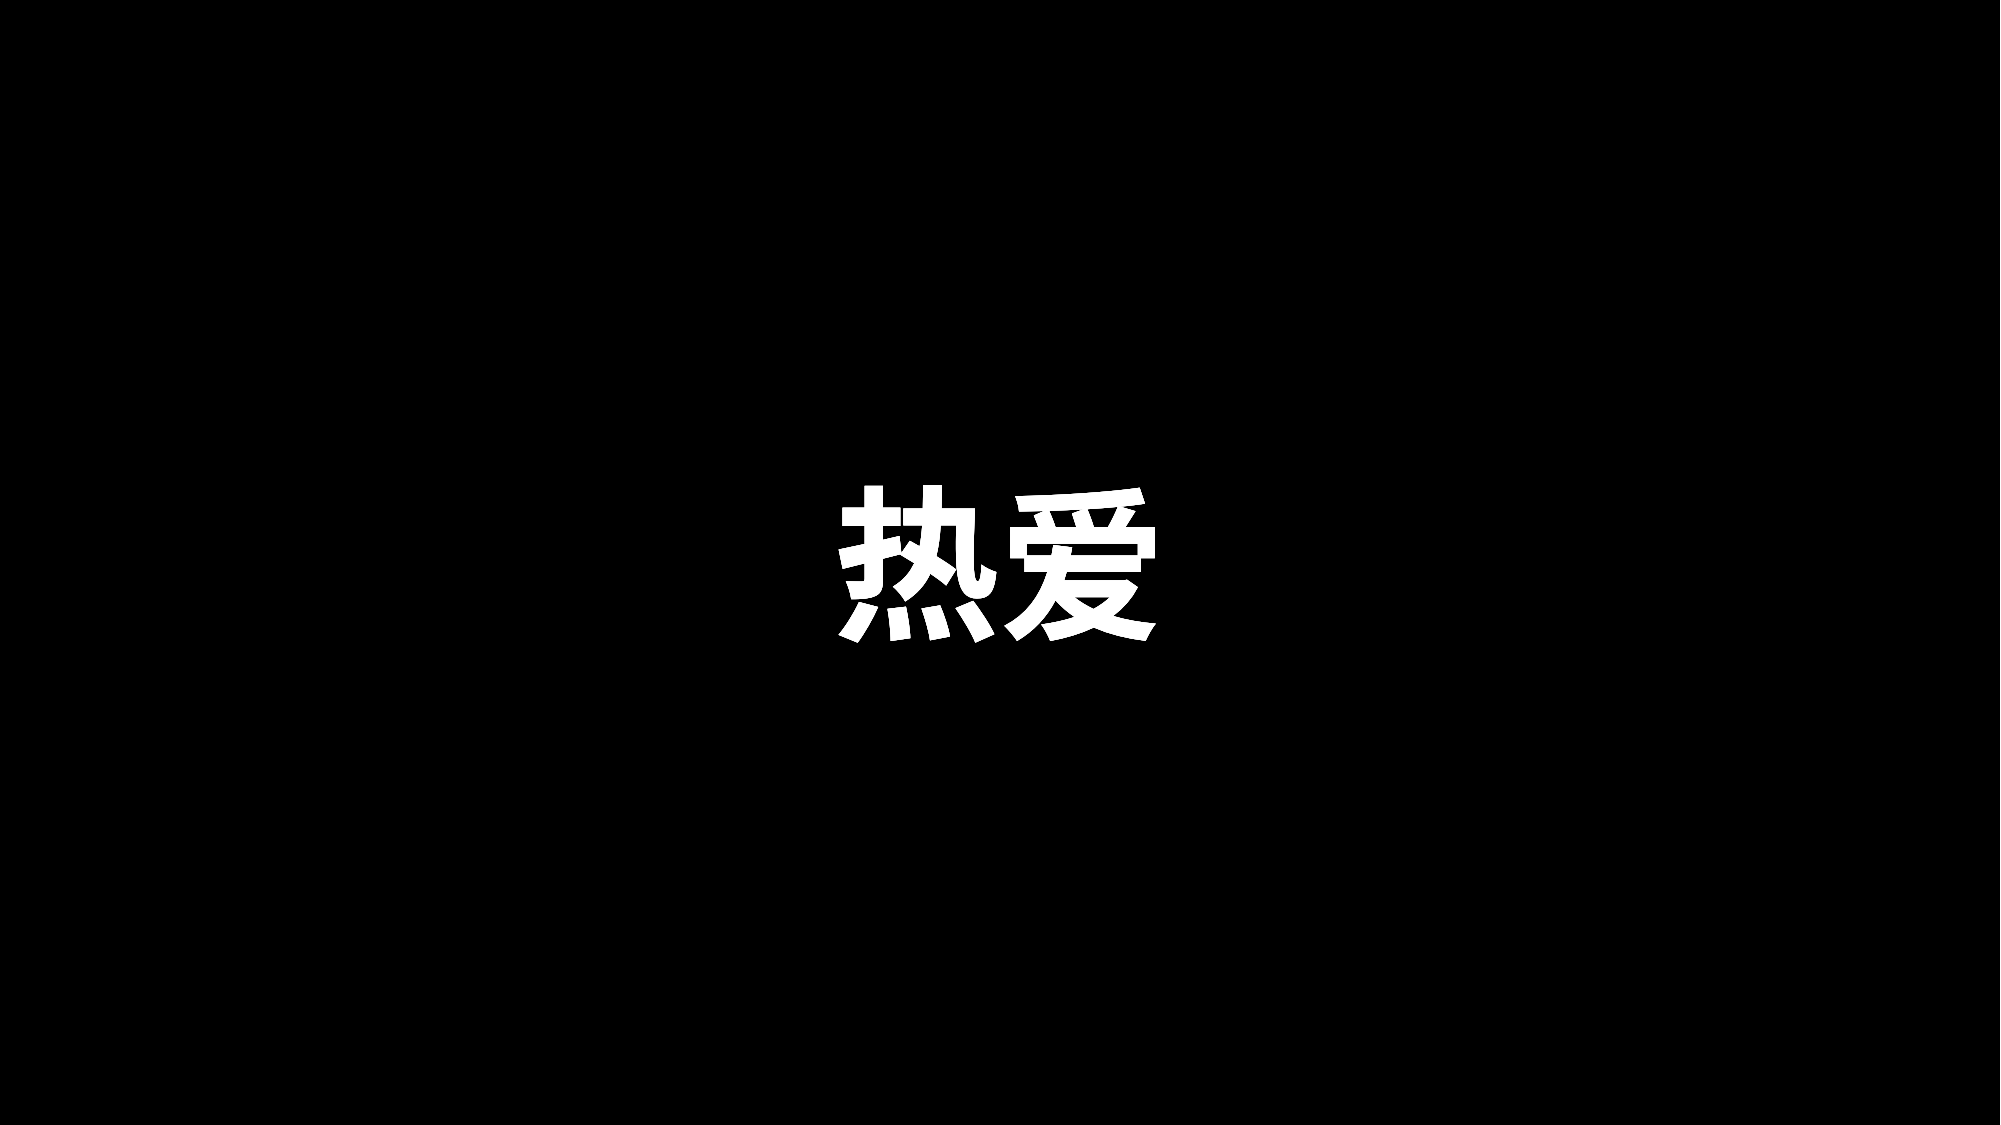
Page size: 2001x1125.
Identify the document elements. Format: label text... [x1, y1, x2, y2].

text_box 热爱 [791, 453, 1209, 669]
